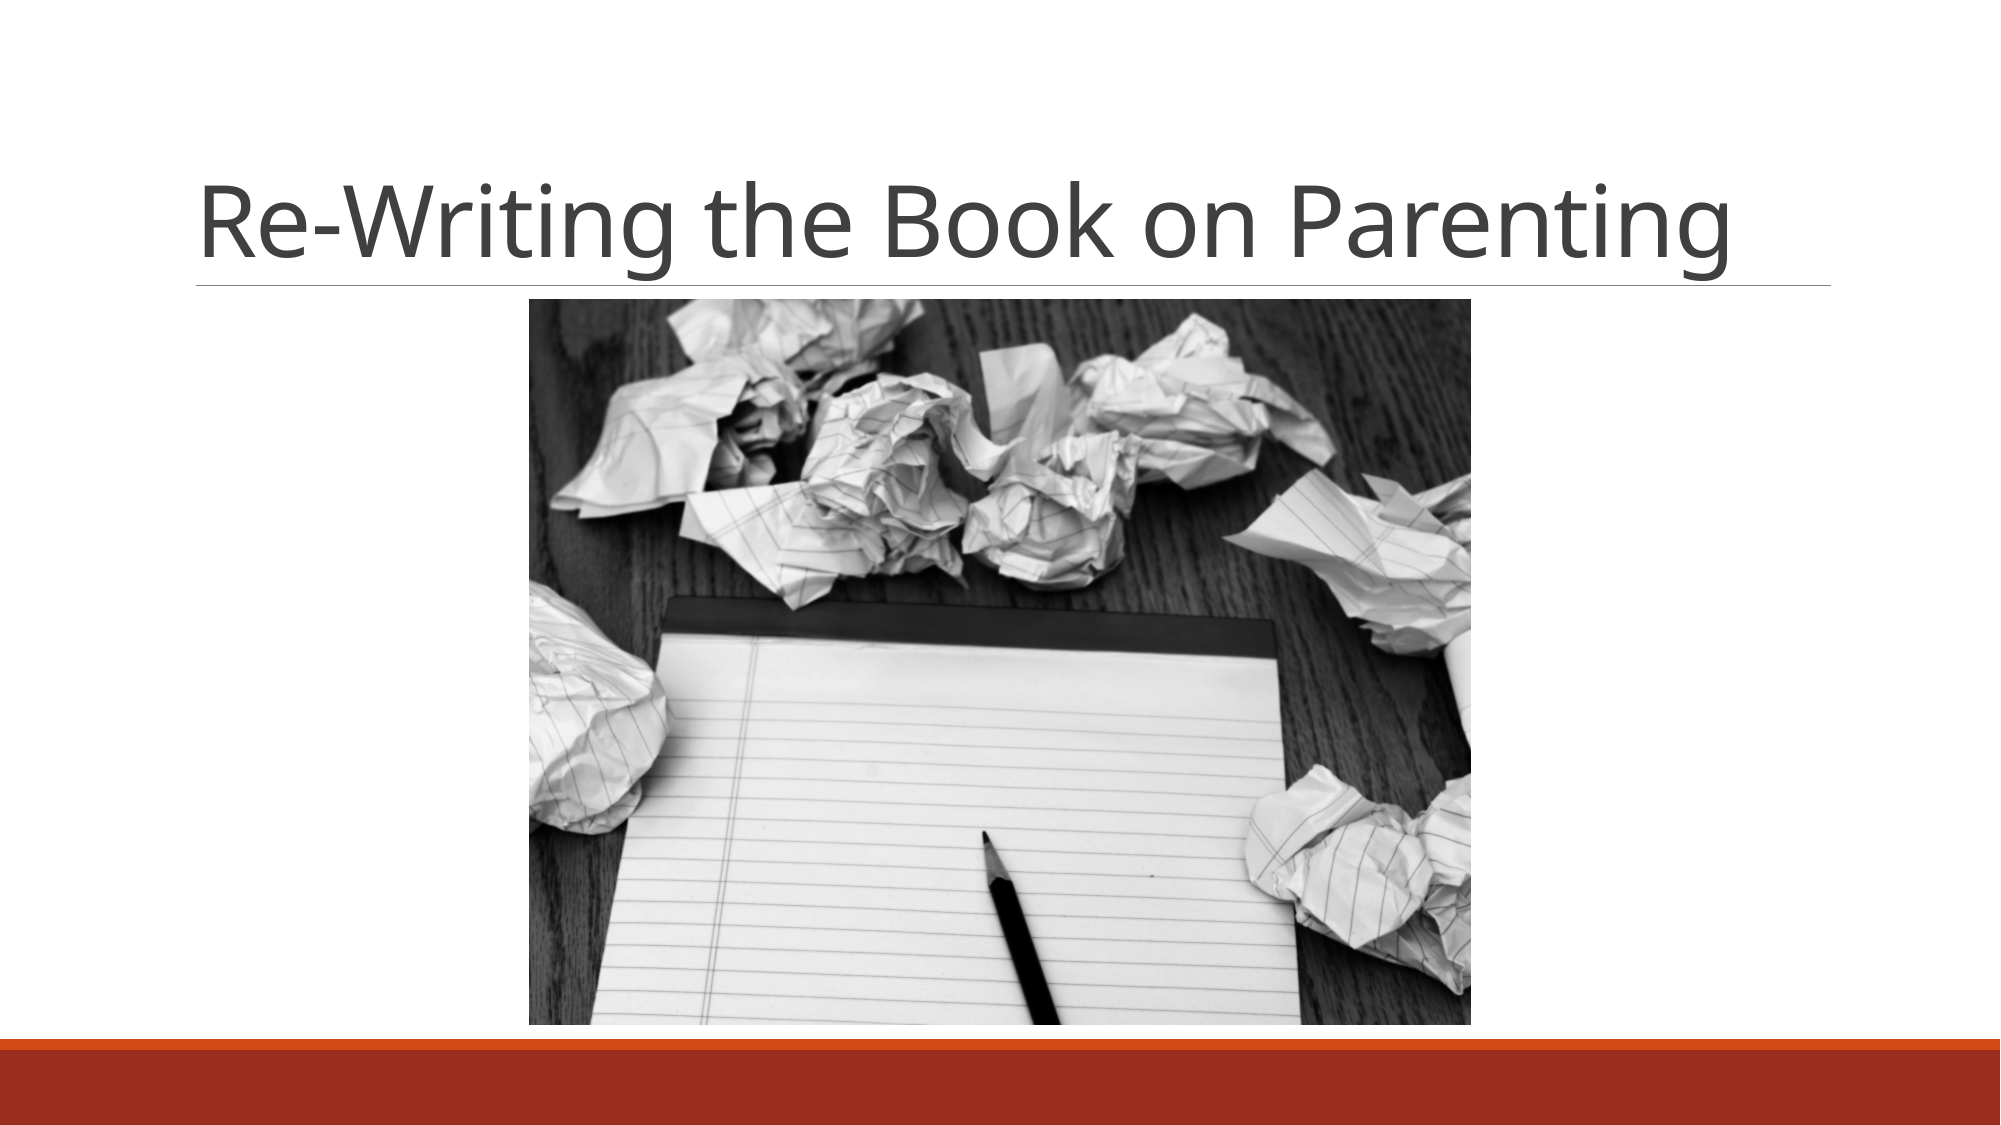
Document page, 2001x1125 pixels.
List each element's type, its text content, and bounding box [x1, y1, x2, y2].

title Re-Writing the Book on Parenting [180, 47, 1830, 285]
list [528, 299, 1472, 1025]
